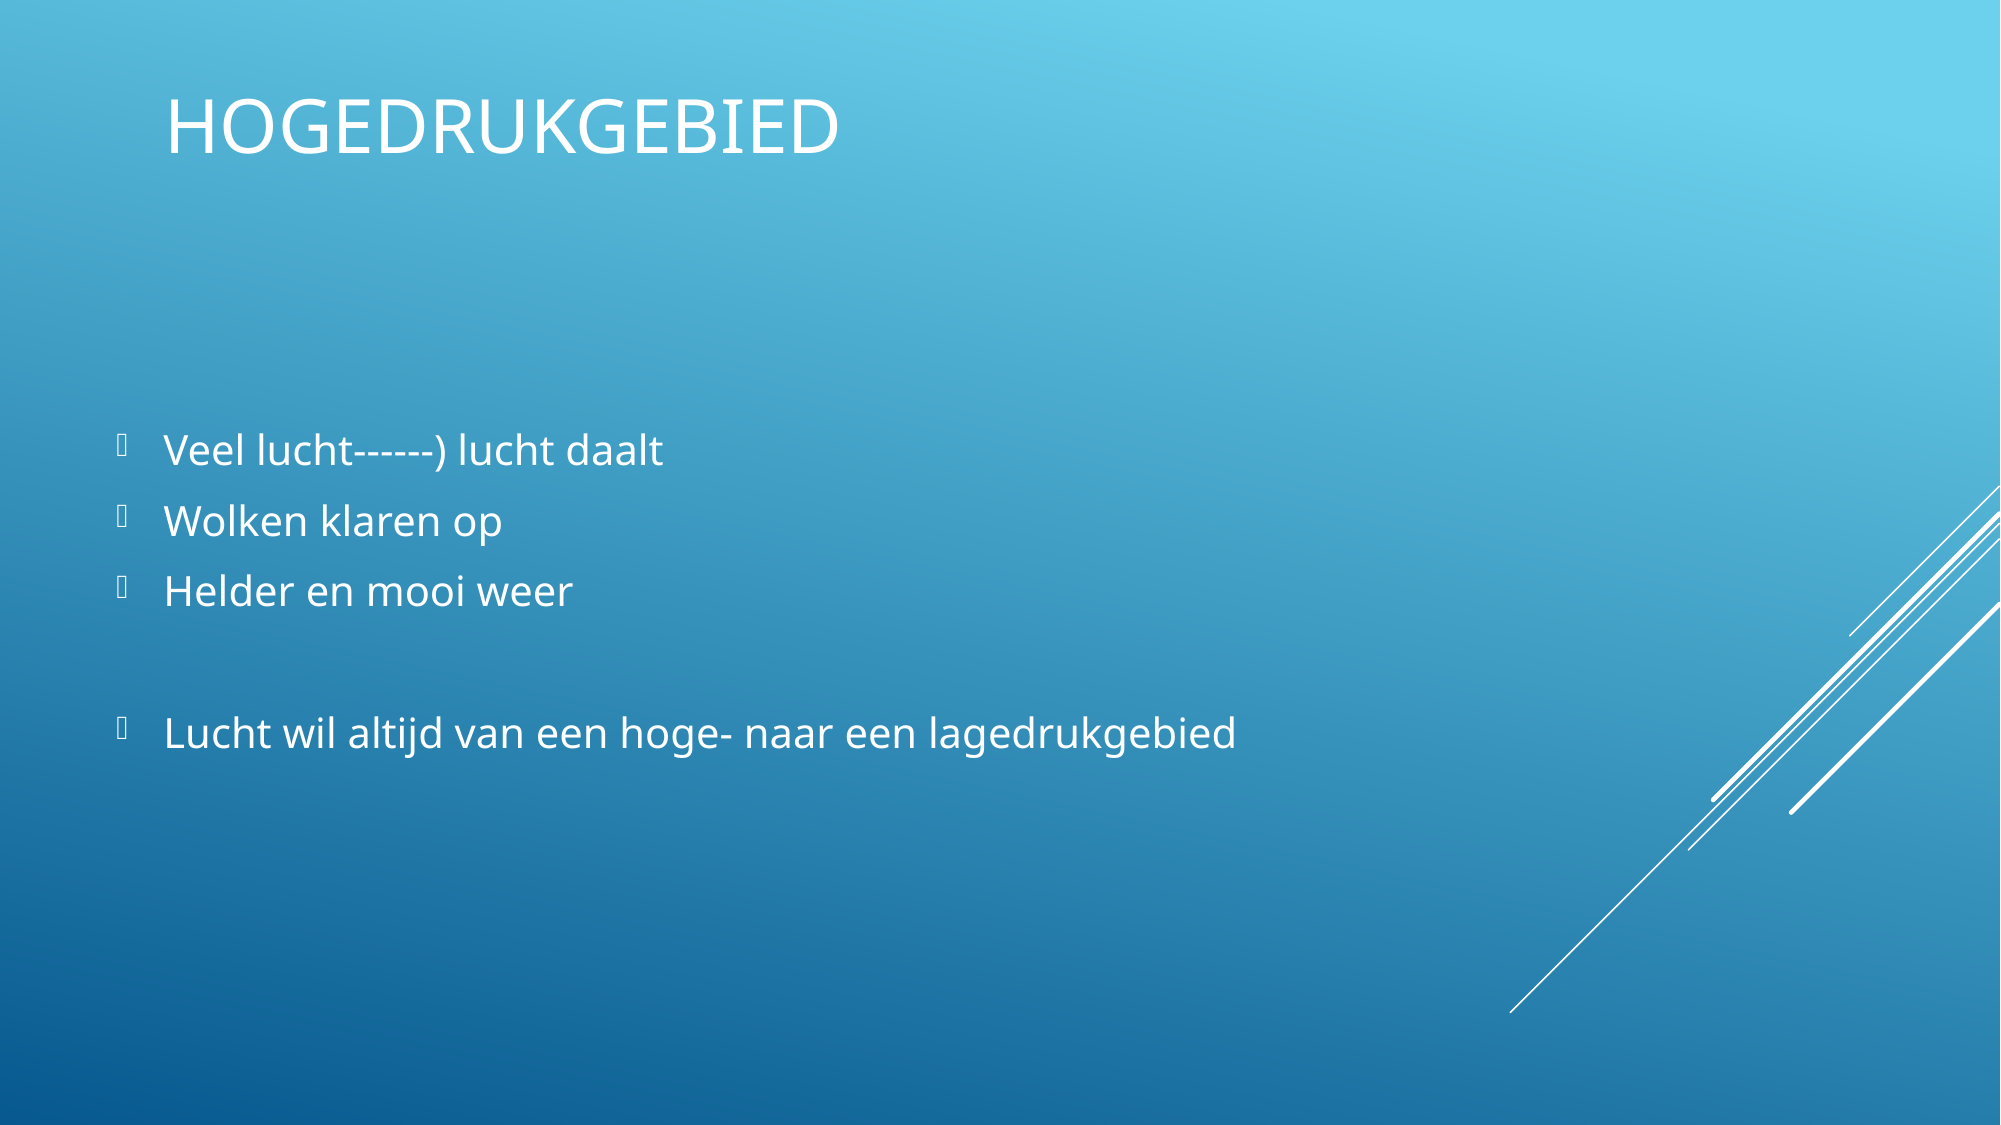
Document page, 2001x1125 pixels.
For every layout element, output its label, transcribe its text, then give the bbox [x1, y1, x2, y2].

list Veel lucht------) lucht daalt Wolken klaren op Helder en mooi weer Lucht wil altijd van een hoge- naar een lagedrukgebied [101, 364, 1502, 958]
title Hogedrukgebied [149, 0, 1550, 248]
